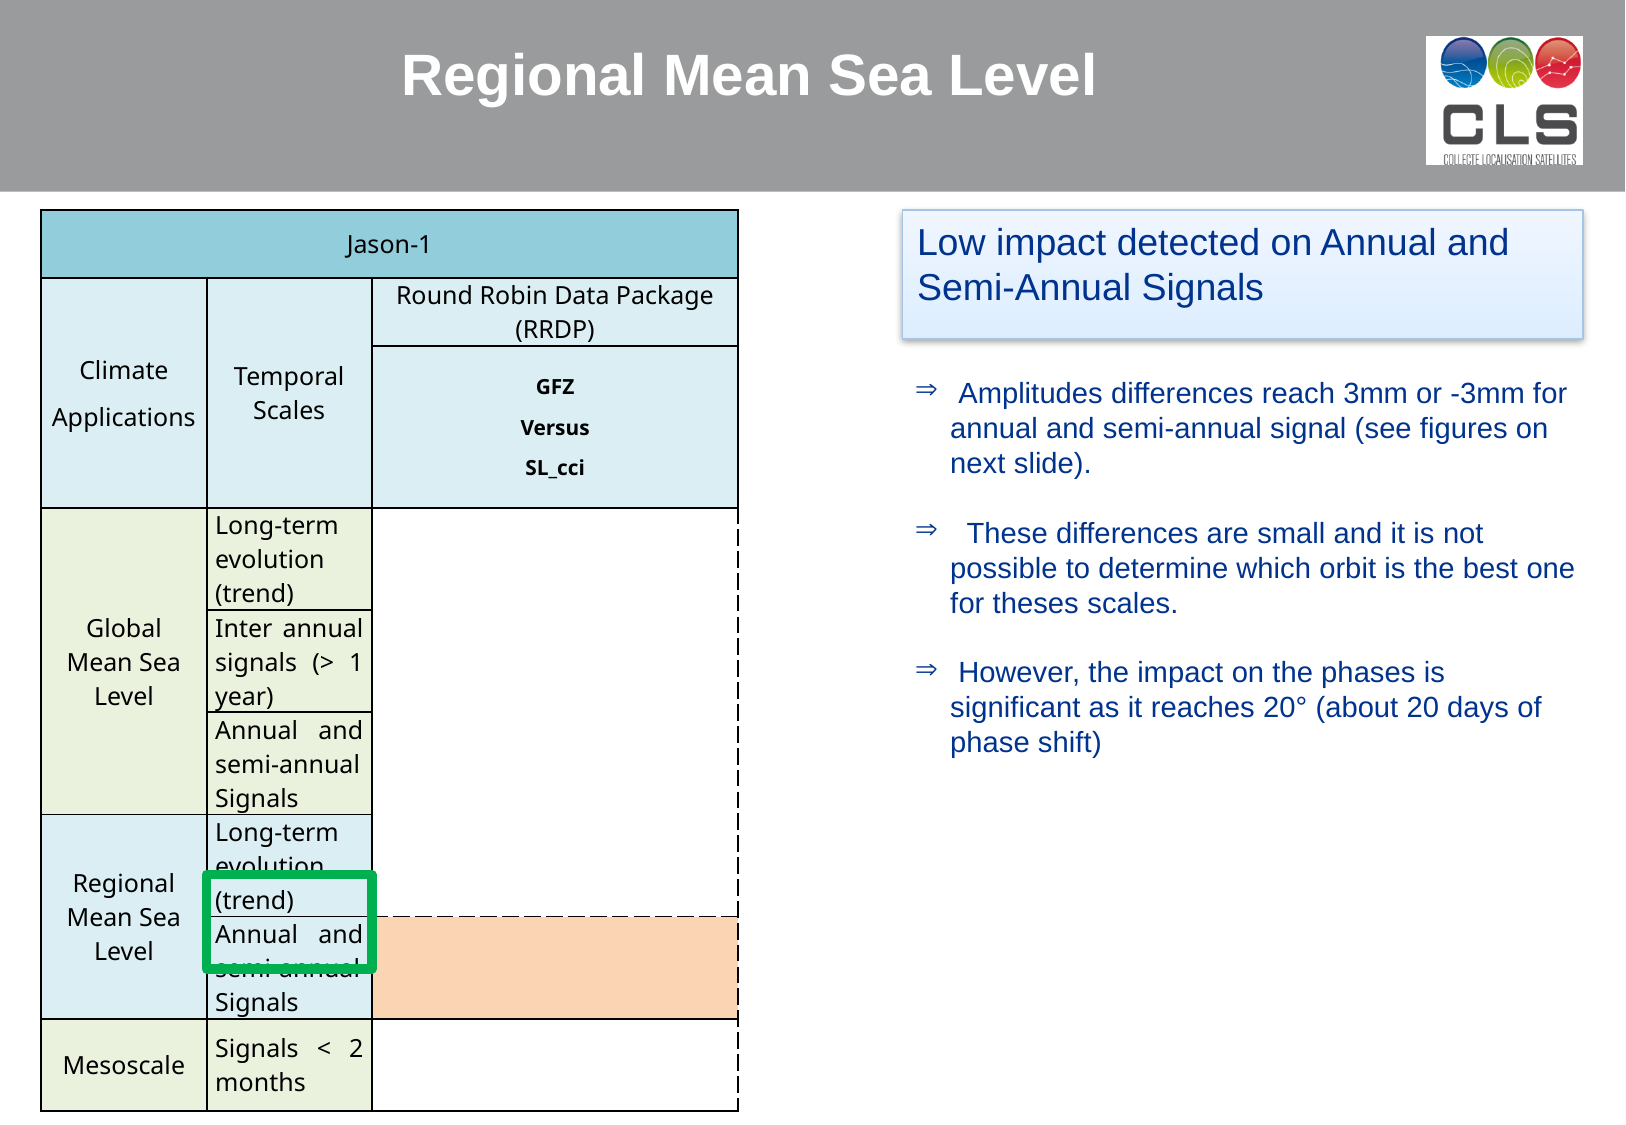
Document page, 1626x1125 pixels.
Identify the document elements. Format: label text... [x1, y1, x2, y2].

table_cell Annual and semi-annual Signals [208, 713, 371, 814]
table_cell Regional Mean Sea Level [42, 815, 206, 1018]
table_cell Temporal Scales [208, 279, 371, 507]
text_box Regional Mean Sea Level [386, 40, 1162, 119]
table_cell Mesoscale [42, 1020, 206, 1110]
text_box Amplitudes differences reach 3mm or -3mm for annual and semi-annual signal (see figures on next slide). These differences are small and it is not possible to determine which orbit is the best one for theses scales. However, the impact on the phases is significant as it reaches 20° (about 20 days of phase shift) [899, 366, 1591, 836]
table_cell Long-term evolution (trend) [208, 509, 371, 609]
table_cell [373, 509, 738, 917]
table_header Jason-1 [42, 211, 737, 277]
table_cell [373, 1020, 738, 1110]
table_cell Long-term evolution (trend) [208, 815, 371, 873]
table_cell Annual and semi-annual Signals [208, 971, 371, 1018]
table_cell Signals < 2 months [208, 1020, 371, 1110]
table_cell Inter annual signals (> 1 year) [208, 611, 371, 711]
text_box Low impact detected on Annual and Semi-Annual Signals [902, 209, 1584, 340]
table_cell Global Mean Sea Level [42, 509, 206, 814]
text_box [204, 873, 374, 971]
table_cell Climate Applications [42, 279, 206, 507]
table_cell GFZ Versus SL_cci [373, 347, 737, 507]
table_cell Round Robin Data Package (RRDP) [373, 279, 737, 345]
picture [1426, 36, 1583, 165]
table_cell [373, 917, 738, 1018]
